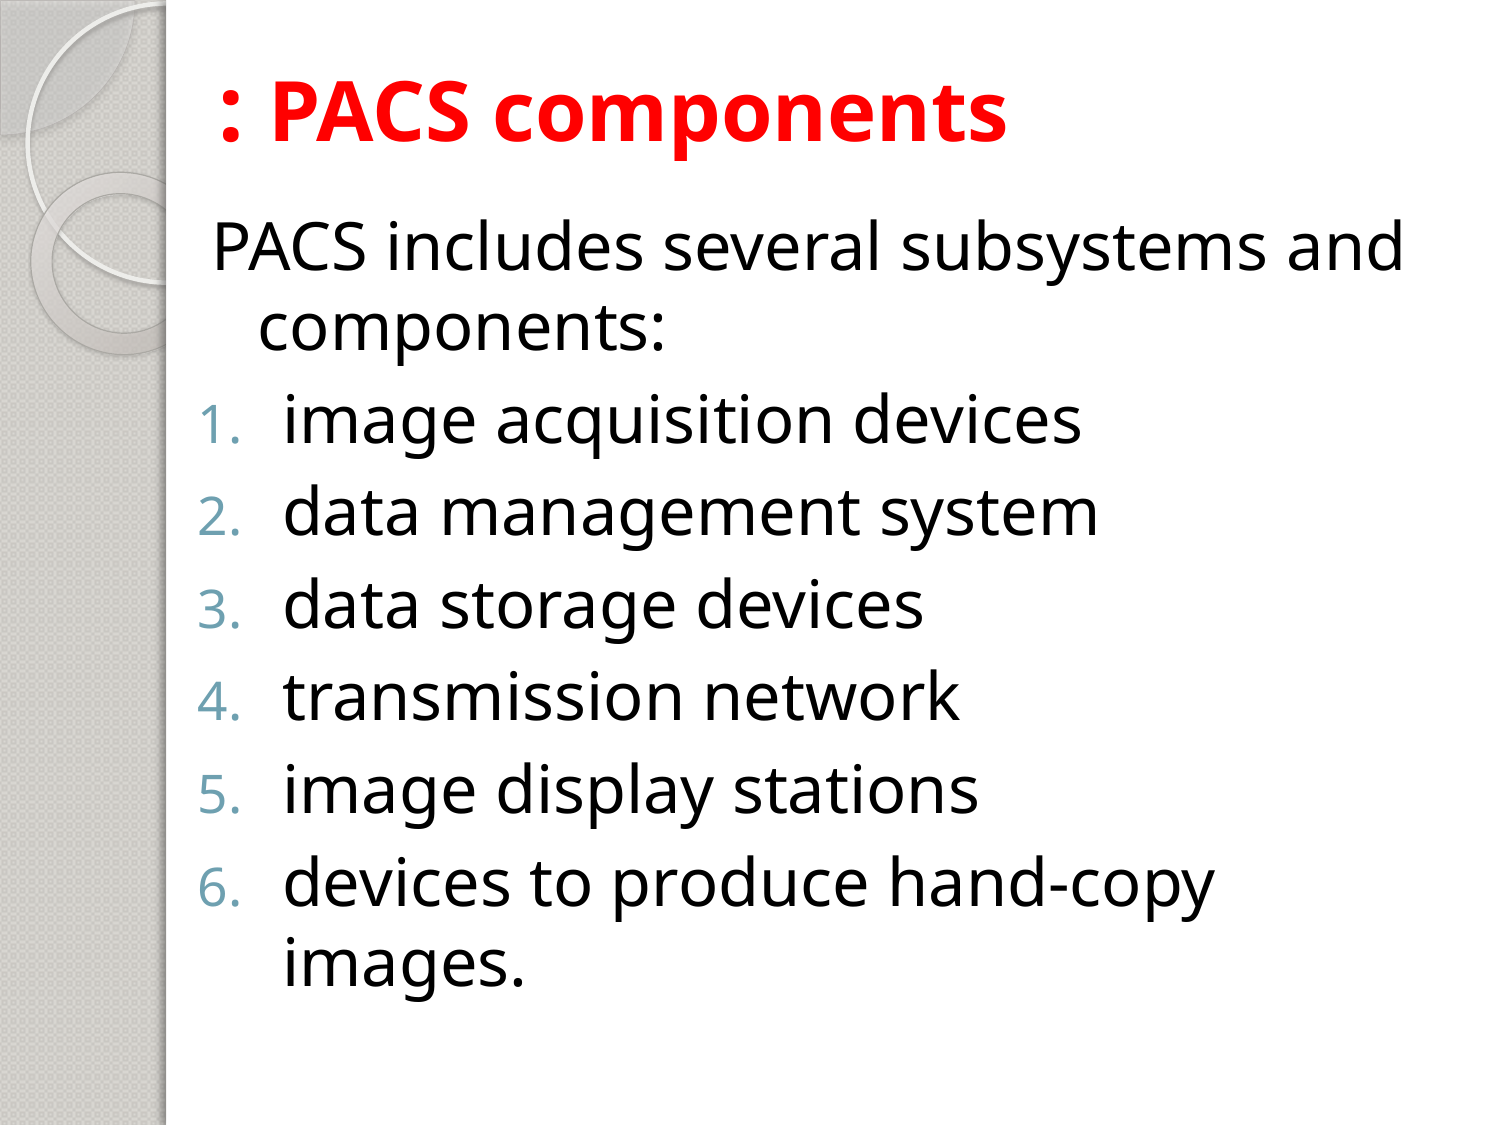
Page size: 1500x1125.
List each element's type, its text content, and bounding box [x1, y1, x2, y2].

list PACS includes several subsystems and components: image acquisition devices data management system data storage devices transmission network image display stations devices to produce hand-copy images. [183, 196, 1463, 1064]
text_box PACS components : [201, 42, 1024, 168]
